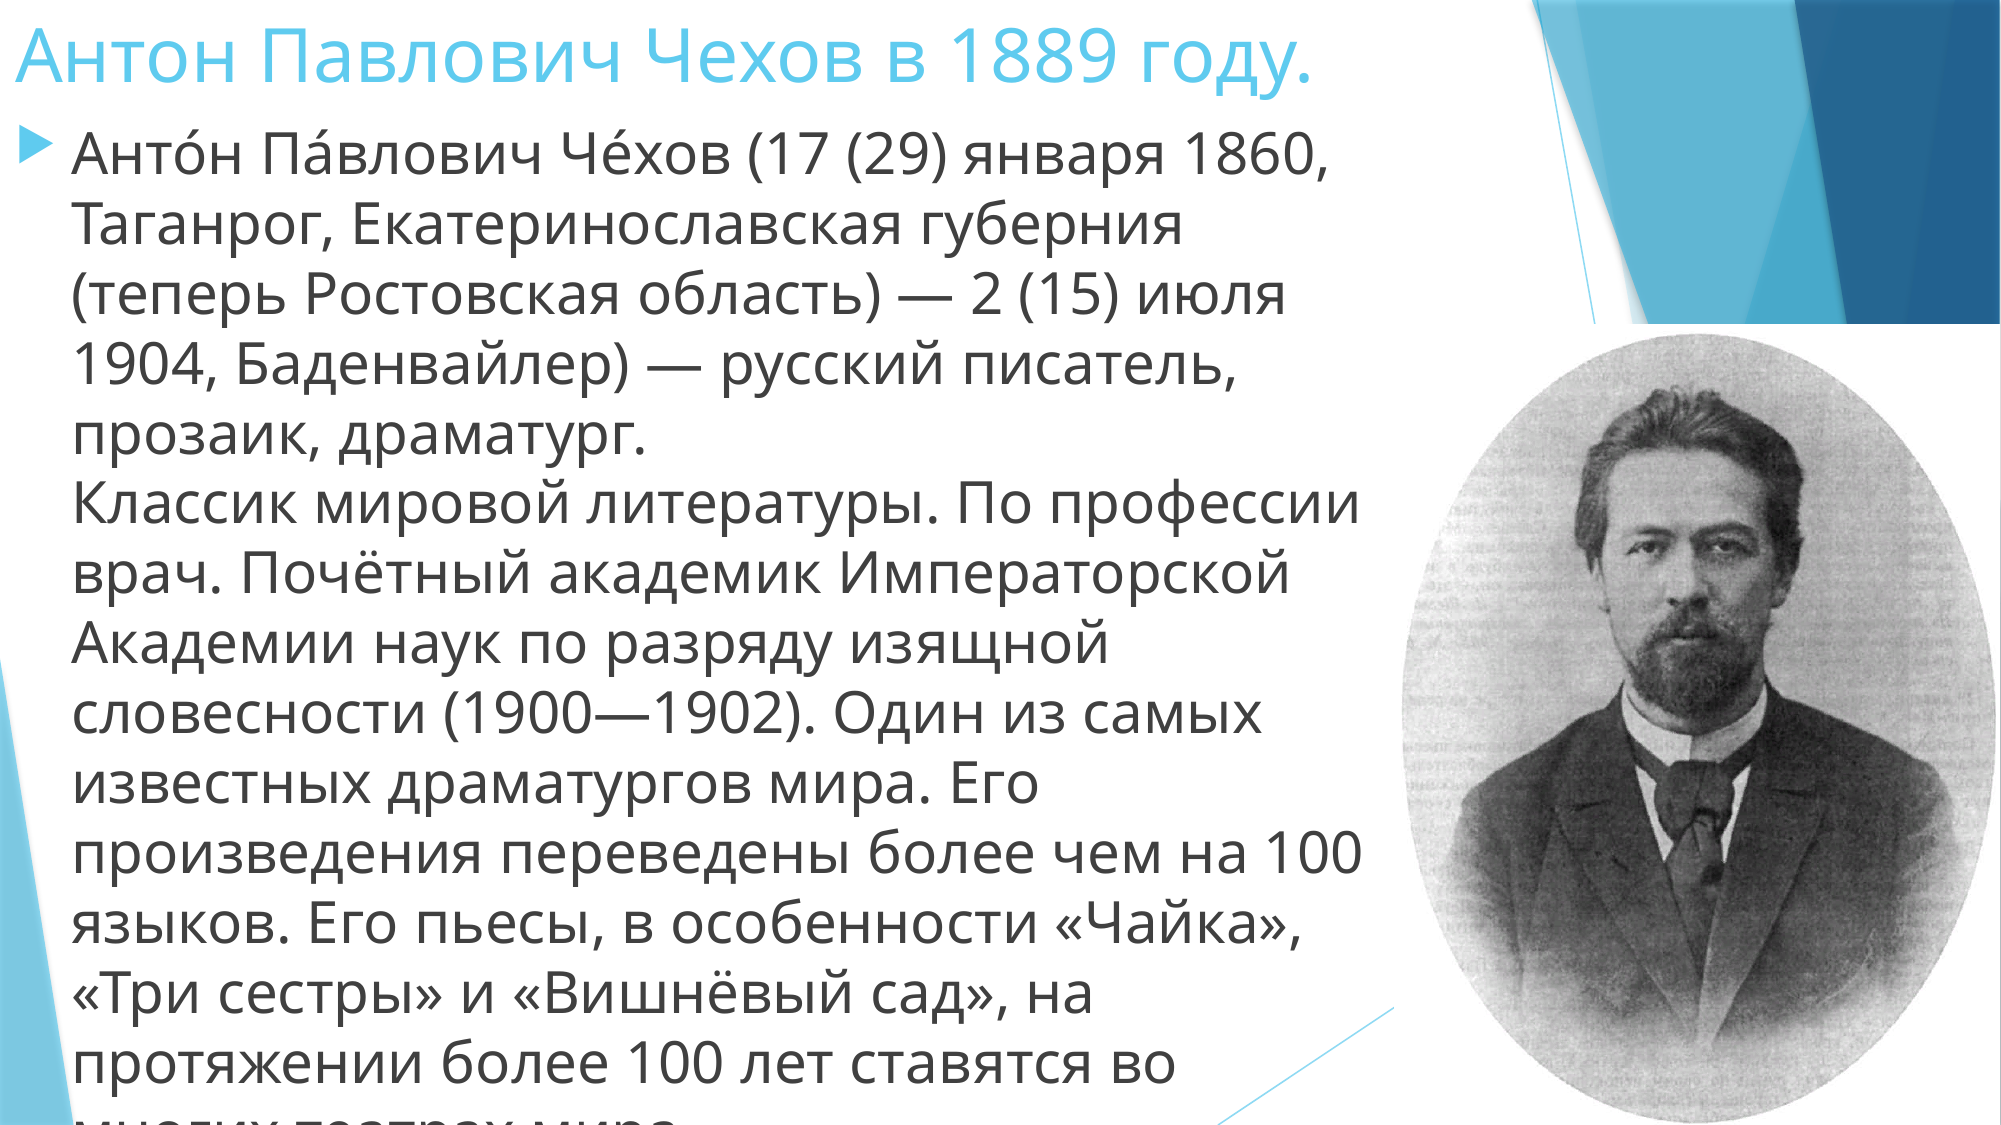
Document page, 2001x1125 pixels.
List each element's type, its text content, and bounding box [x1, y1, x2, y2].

picture [1393, 324, 2000, 1125]
list Анто́н Па́влович Че́хов (17 (29) января 1860, Таганрог, Екатеринославская губерния (теперь Ростовская область) — 2 (15) июля 1904, Баденвайлер) — русский писатель, прозаик, драматург. Классик мировой литературы. По профессии врач. Почётный академик Императорской Академии наук по разряду изящной словесности (1900—1902). Один из самых известных драматургов мира. Его произведения переведены более чем на 100 языков. Его пьесы, в особенности «Чайка», «Три сестры» и «Вишнёвый сад», на протяжении более 100 лет ставятся во многих театрах мира. [0, 108, 1411, 745]
title Антон Павлович Чехов в 1889 году. [0, 0, 1411, 108]
